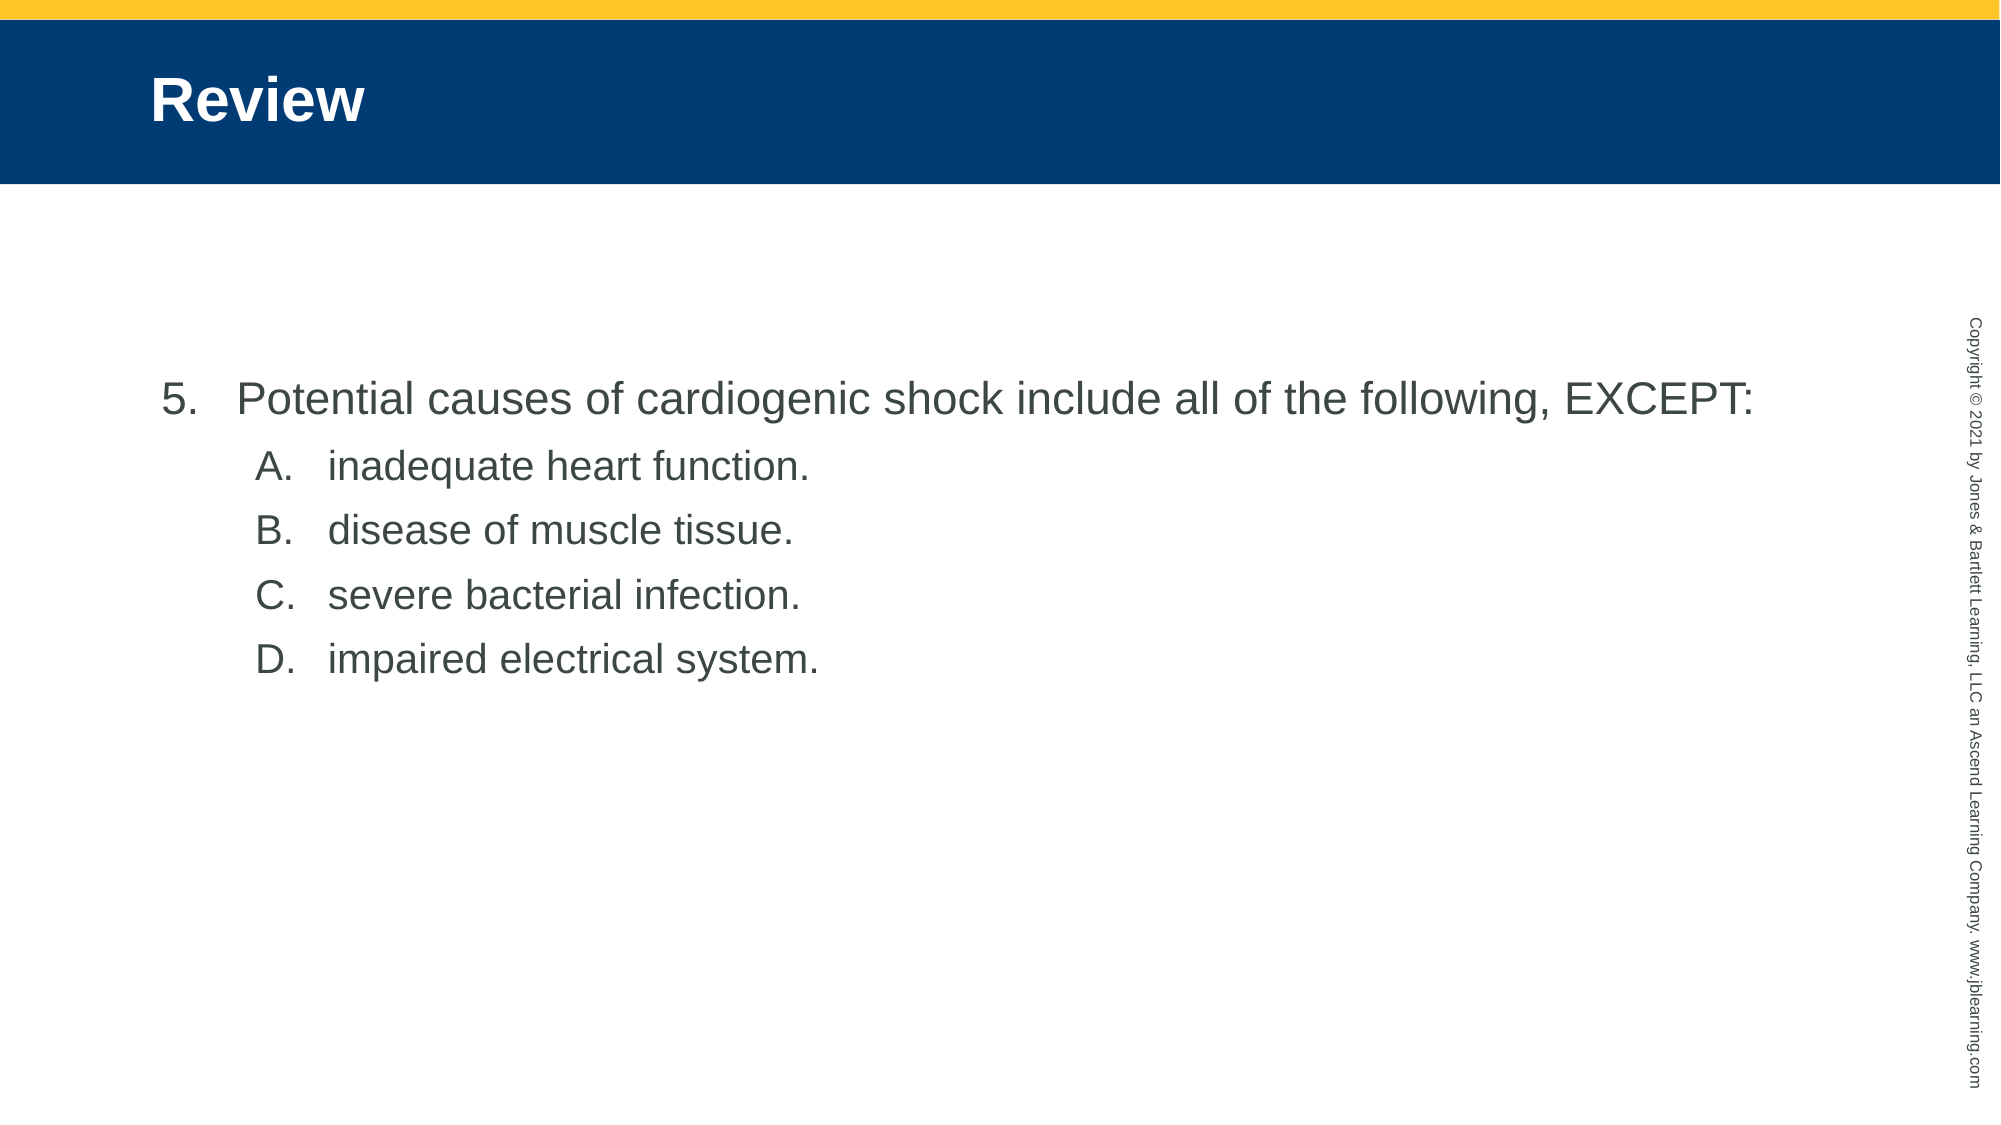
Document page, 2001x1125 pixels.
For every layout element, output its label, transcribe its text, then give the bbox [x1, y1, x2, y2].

list Potential causes of cardiogenic shock include all of the following, EXCEPT: inadequate heart function. disease of muscle tissue. severe bacterial infection. impaired electrical system. [146, 361, 1859, 1016]
title Review [0, 19, 2000, 185]
